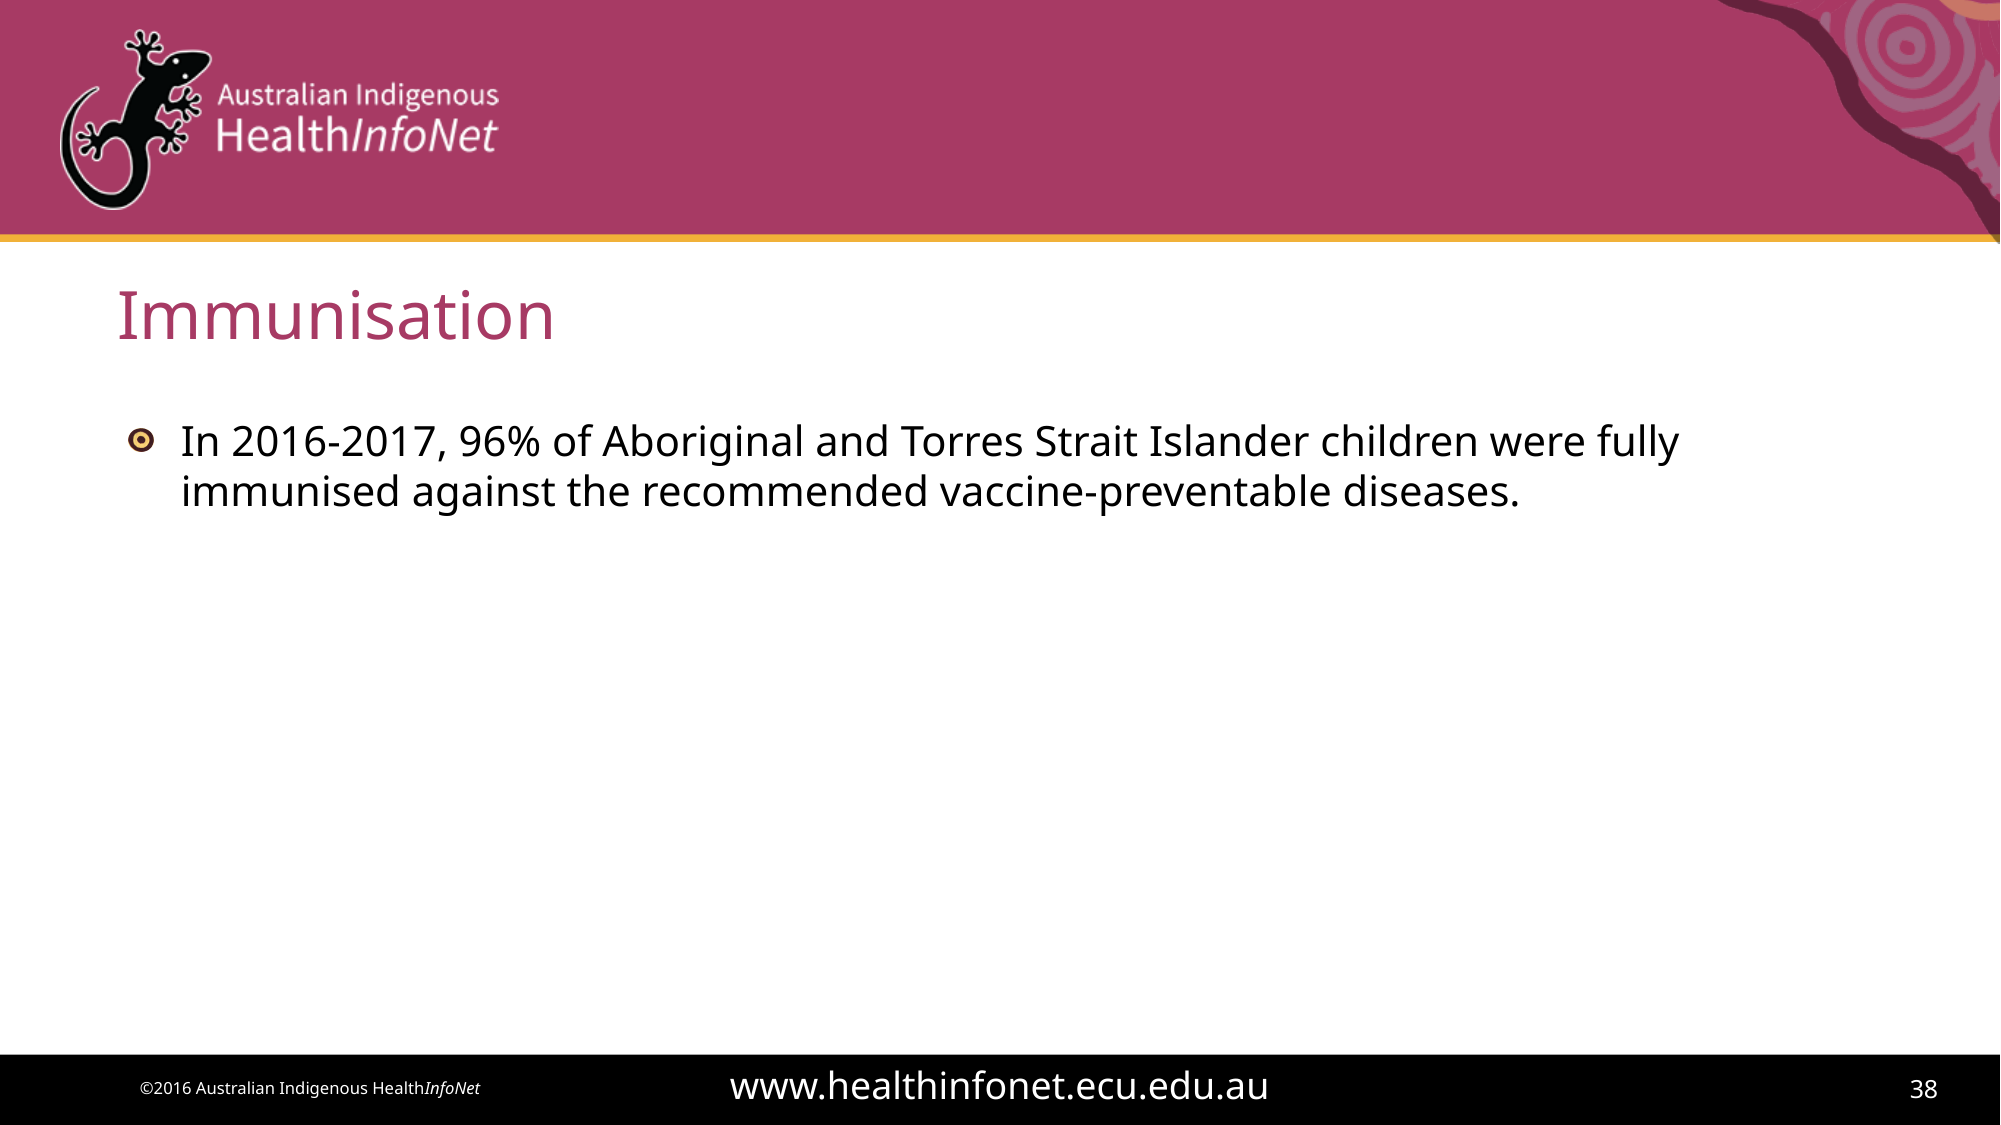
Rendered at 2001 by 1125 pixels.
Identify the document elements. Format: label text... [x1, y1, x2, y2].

title Immunisation [102, 249, 1900, 375]
picture [1673, 0, 2000, 279]
picture [60, 29, 499, 210]
list In 2016-2017, 96% of Aboriginal and Torres Strait Islander children were fully immunised against the recommended vaccine-preventable diseases. [99, 399, 1901, 1051]
picture [128, 428, 154, 452]
